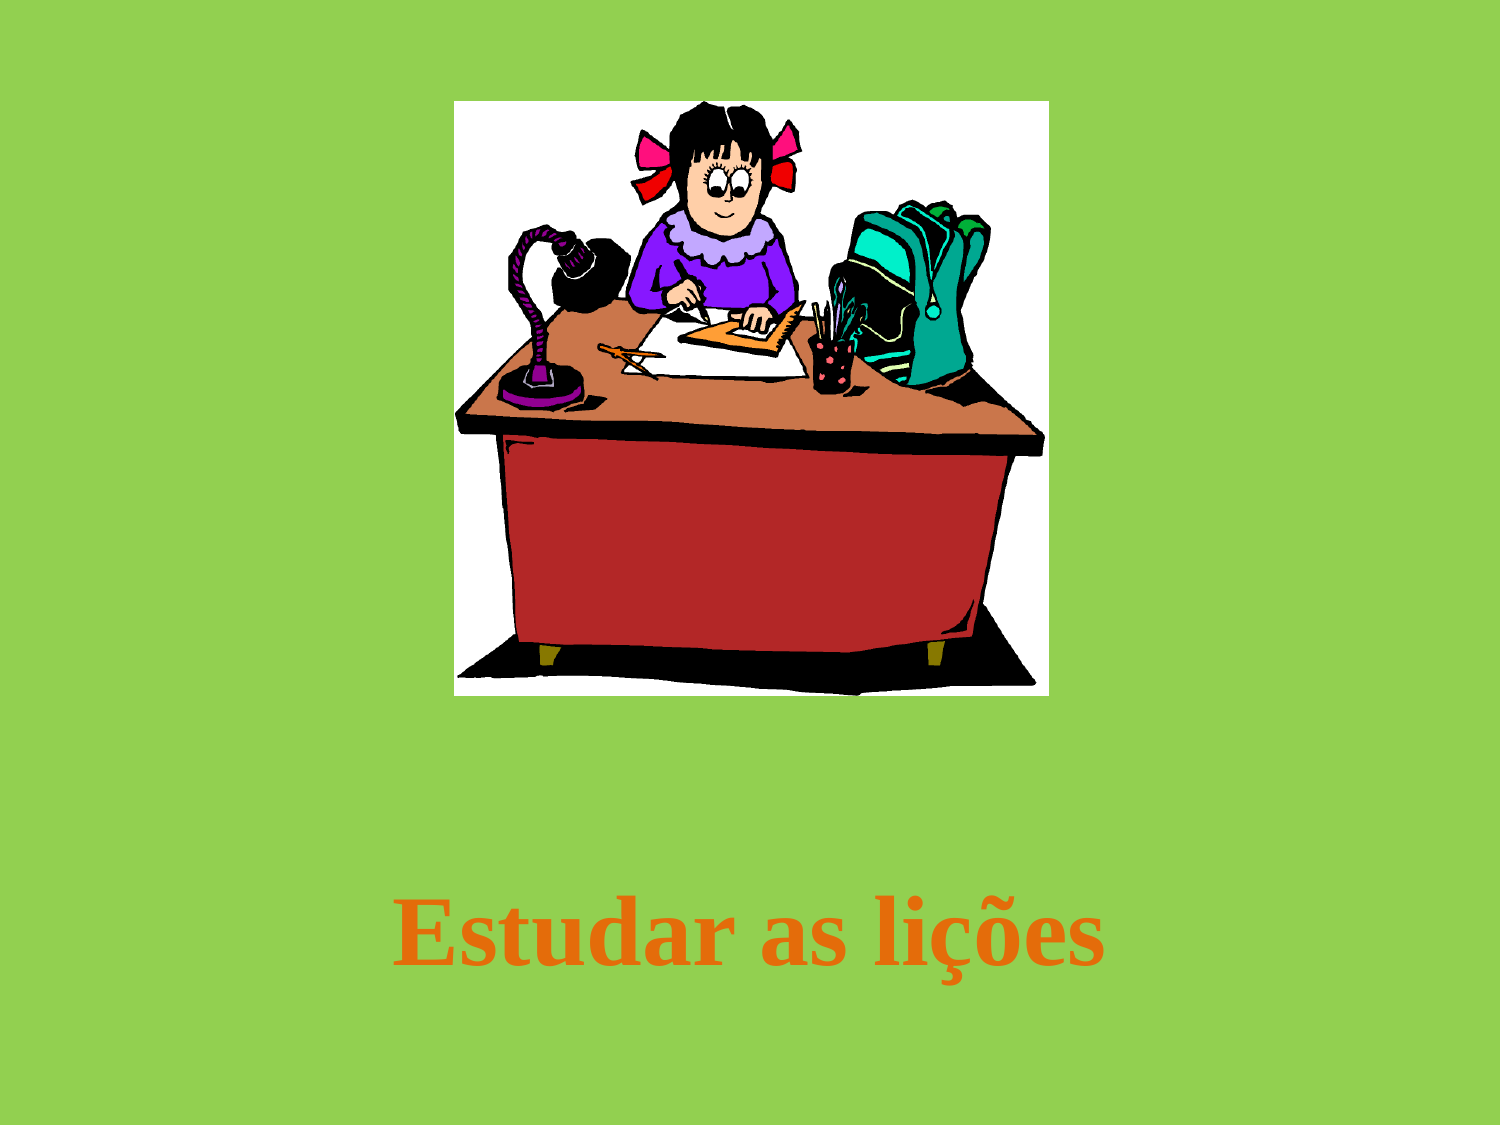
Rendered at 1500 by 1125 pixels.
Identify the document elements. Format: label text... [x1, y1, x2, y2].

text_box Estudar as lições [336, 857, 1164, 993]
picture [454, 101, 1049, 696]
